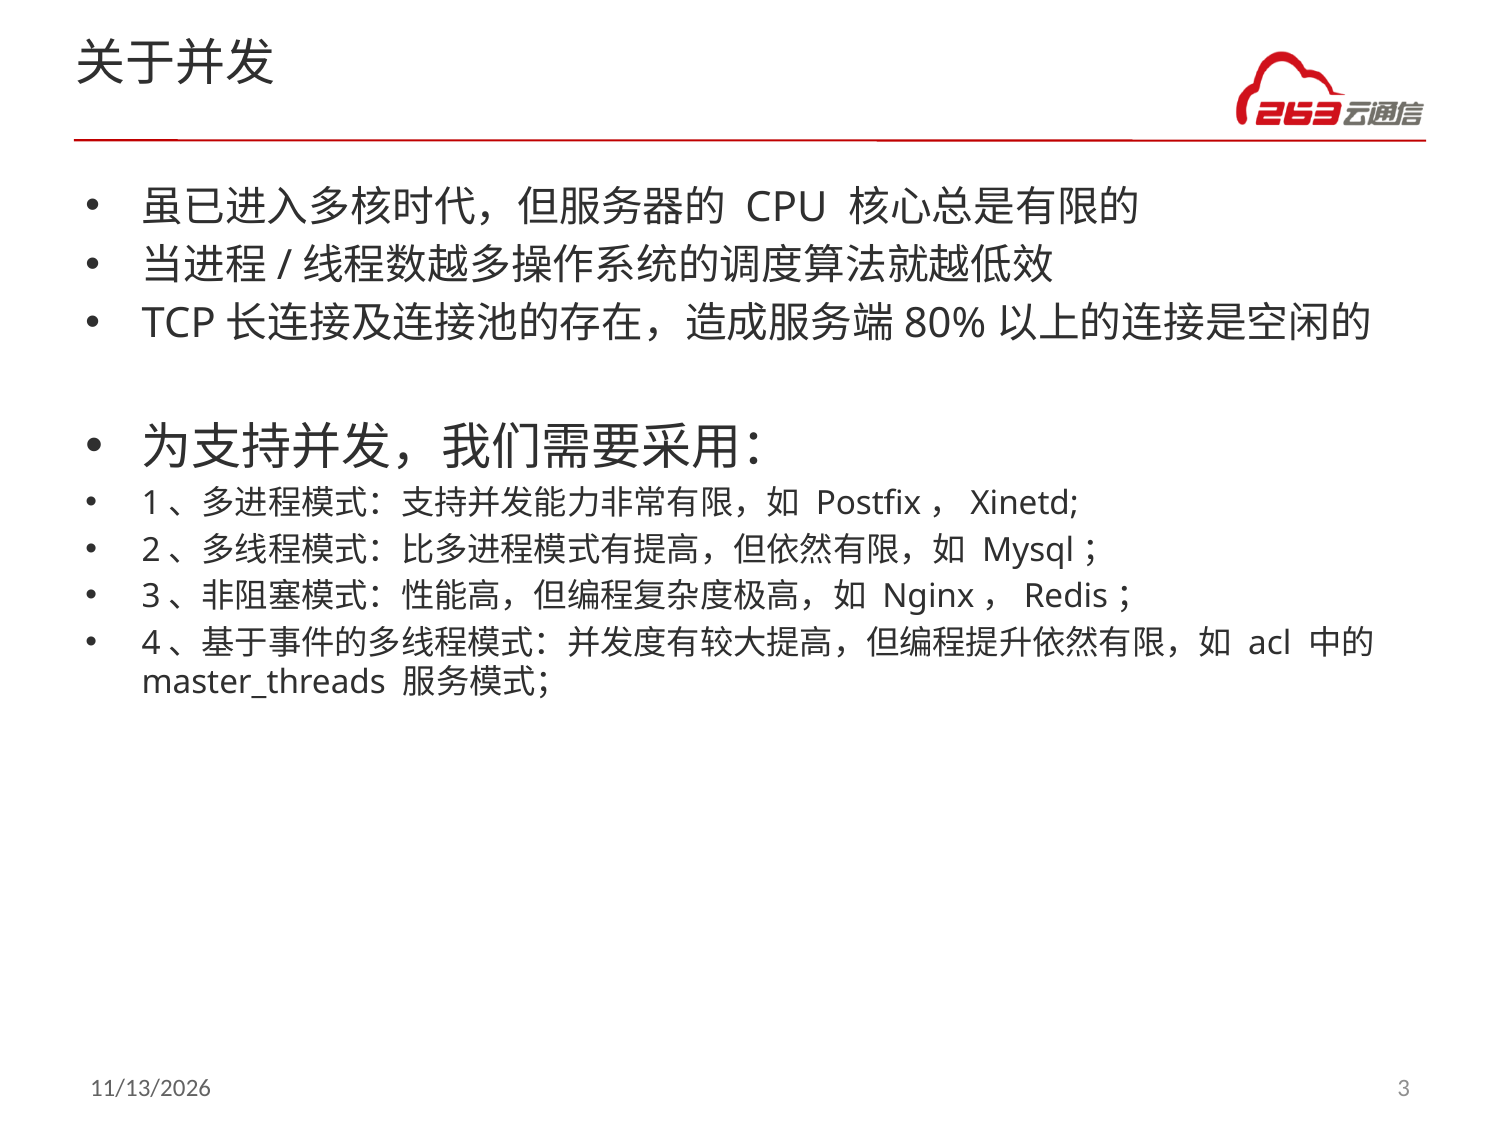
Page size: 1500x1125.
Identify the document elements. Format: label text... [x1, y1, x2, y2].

picture [1230, 37, 1430, 141]
title 关于并发 [75, 30, 1235, 136]
list 虽已进入多核时代，但服务器的 CPU 核心总是有限的 当进程/线程数越多操作系统的调度算法就越低效 TCP长连接及连接池的存在，造成服务端80%以上的连接是空闲的 为支持并发，我们需要采用： 1、多进程模式：支持并发能力非常有限，如 Postfix，Xinetd; 2、多线程模式：比多进程模式有提高，但依然有限，如 Mysql； 3、非阻塞模式：性能高，但编程复杂度极高，如 Nginx，Redis； 4、基于事件的多线程模式：并发度有较大提高，但编程提升依然有限，如 acl 中的 master_threads 服务模式； [70, 171, 1421, 1016]
